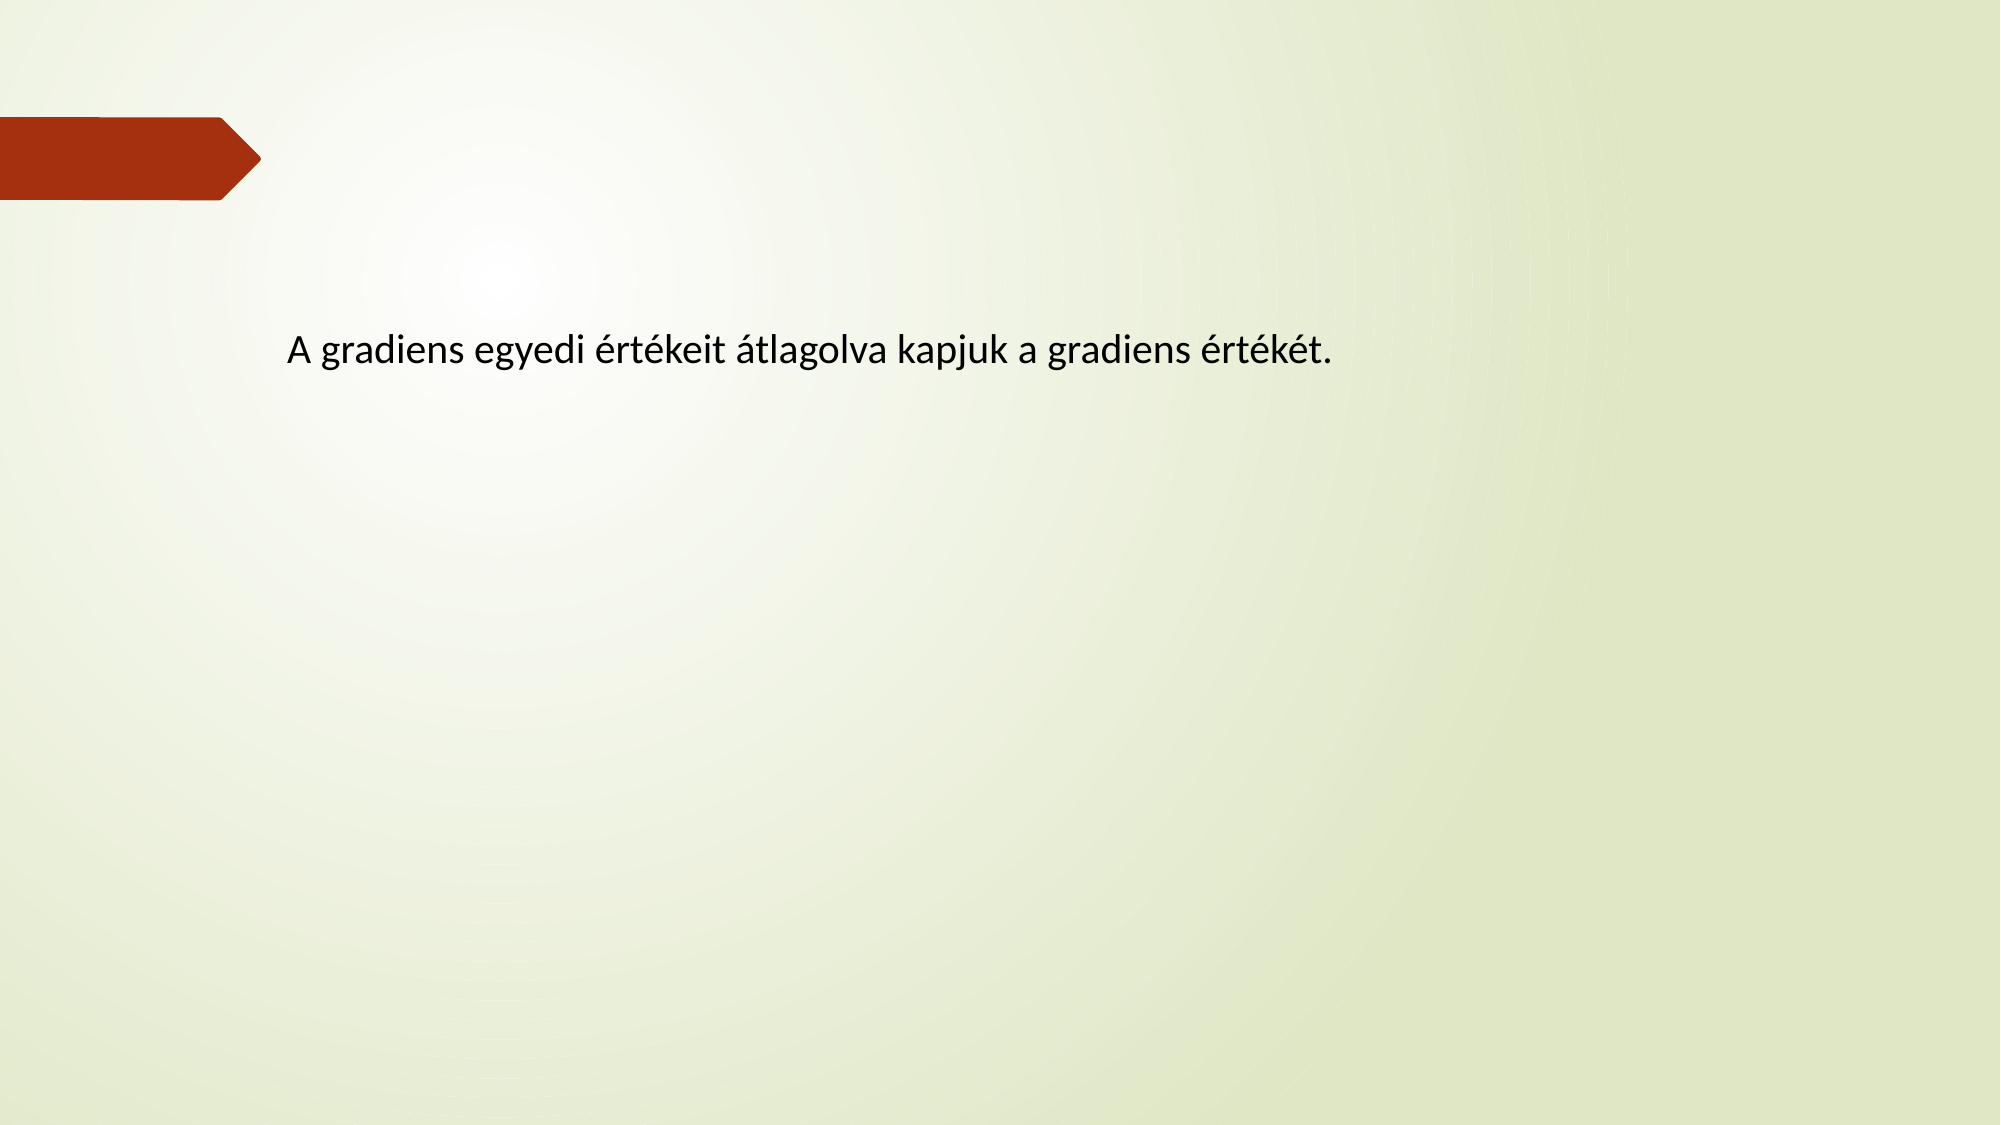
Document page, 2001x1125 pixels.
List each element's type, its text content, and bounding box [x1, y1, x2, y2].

text_box A gradiens egyedi értékeit átlagolva kapjuk a gradiens értékét. [272, 314, 1695, 380]
